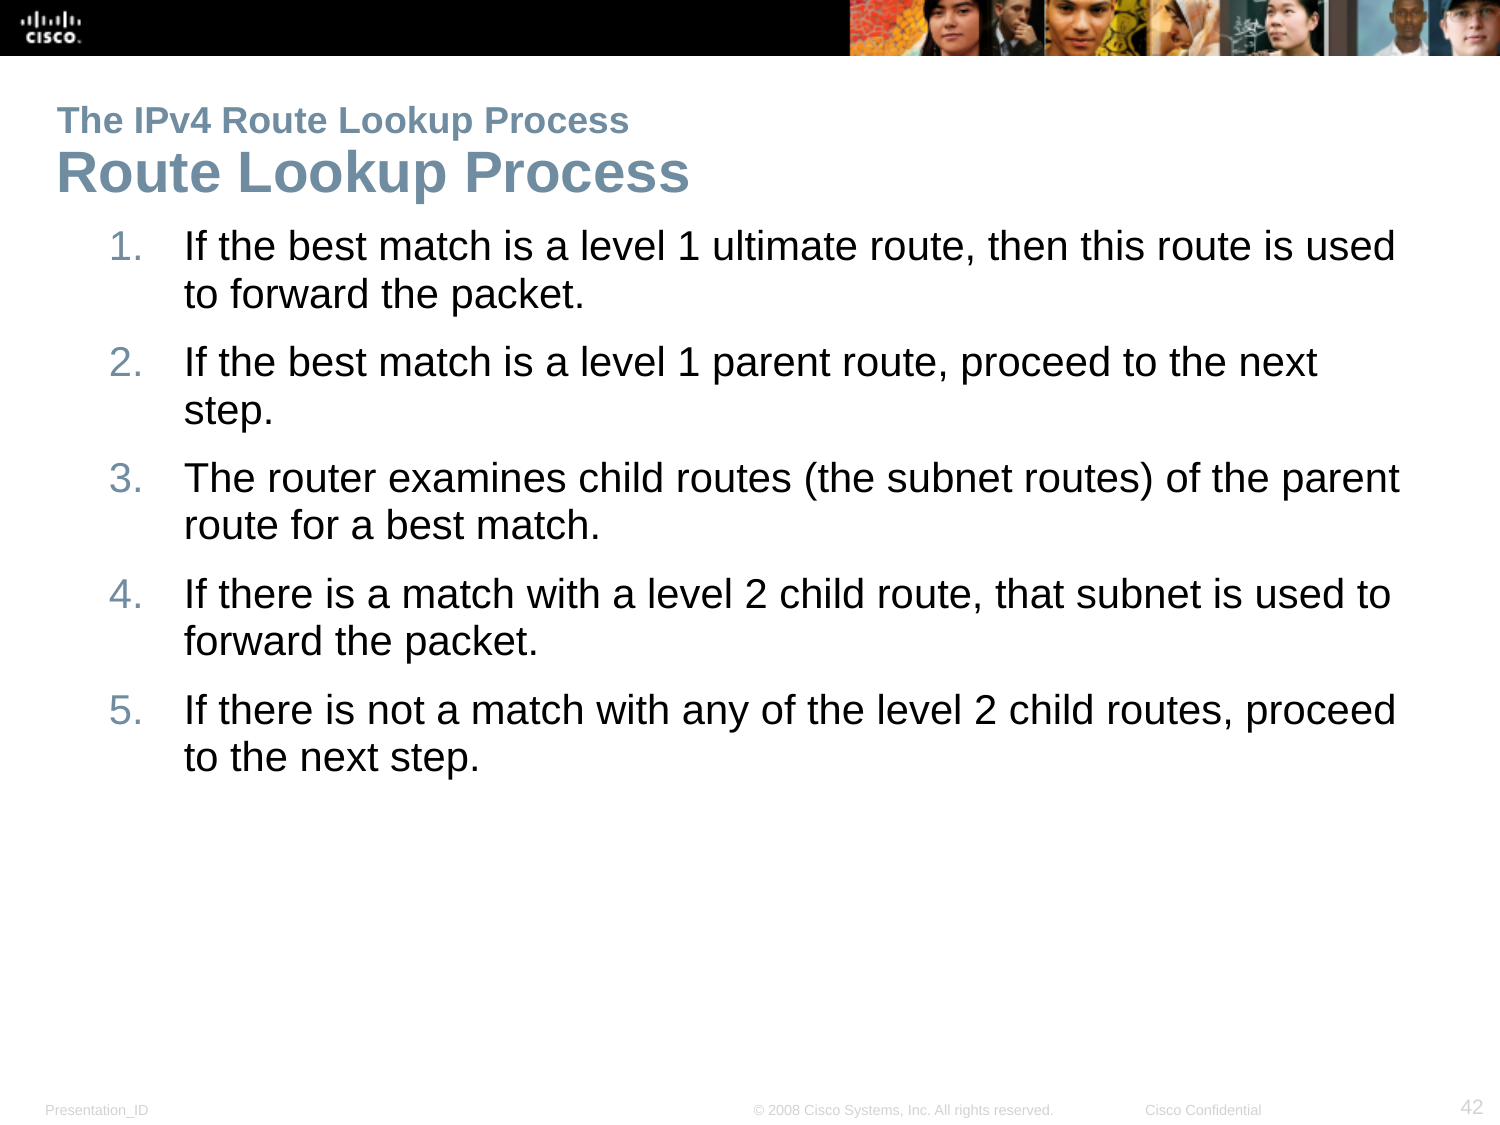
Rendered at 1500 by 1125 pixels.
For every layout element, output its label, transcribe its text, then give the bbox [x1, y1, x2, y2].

title The IPv4 Route Lookup Process Route Lookup Process [43, 66, 1431, 212]
list If the best match is a level 1 ultimate route, then this route is used to forward the packet. If the best match is a level 1 parent route, proceed to the next step. The router examines child routes (the subnet routes) of the parent route for a best match. If there is a match with a level 2 child route, that subnet is used to forward the packet. If there is not a match with any of the level 2 child routes, proceed to the next step. [95, 216, 1422, 1105]
picture [0, 0, 1500, 56]
